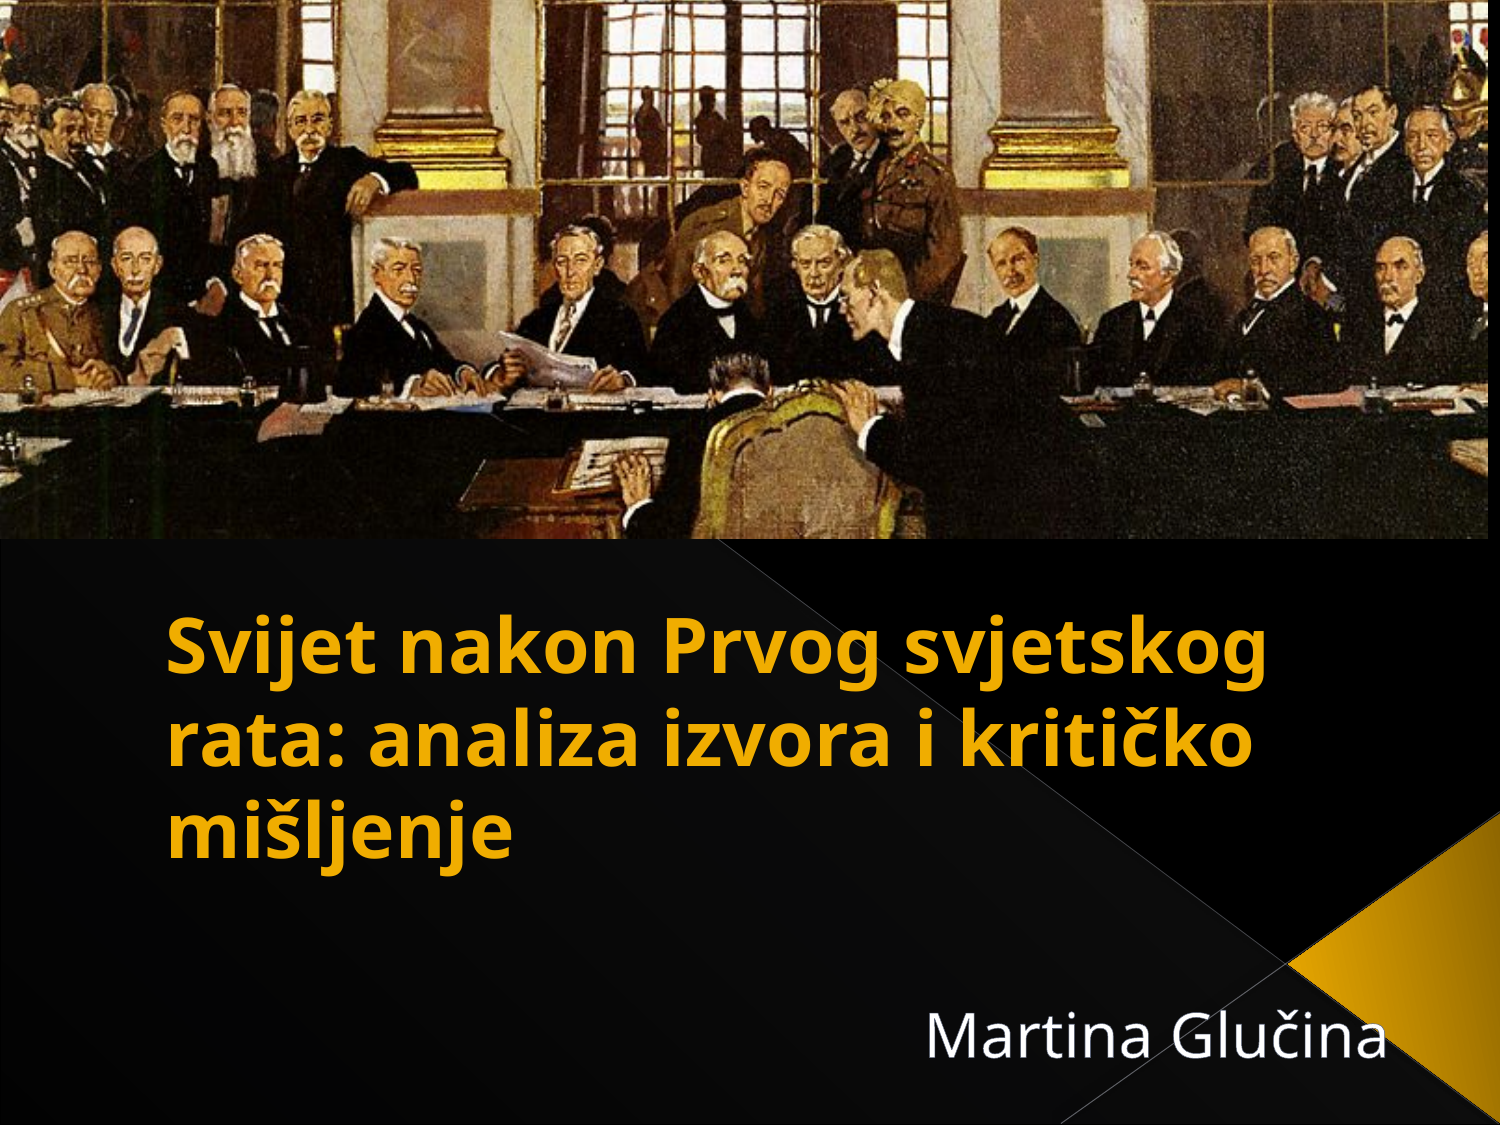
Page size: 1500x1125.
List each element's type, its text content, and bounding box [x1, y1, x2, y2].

title Svijet nakon Prvog svjetskog rata: analiza izvora i kritičko mišljenje [76, 586, 1400, 882]
picture [0, 0, 1488, 540]
subtitle Martina Glučina [88, 987, 1412, 1094]
